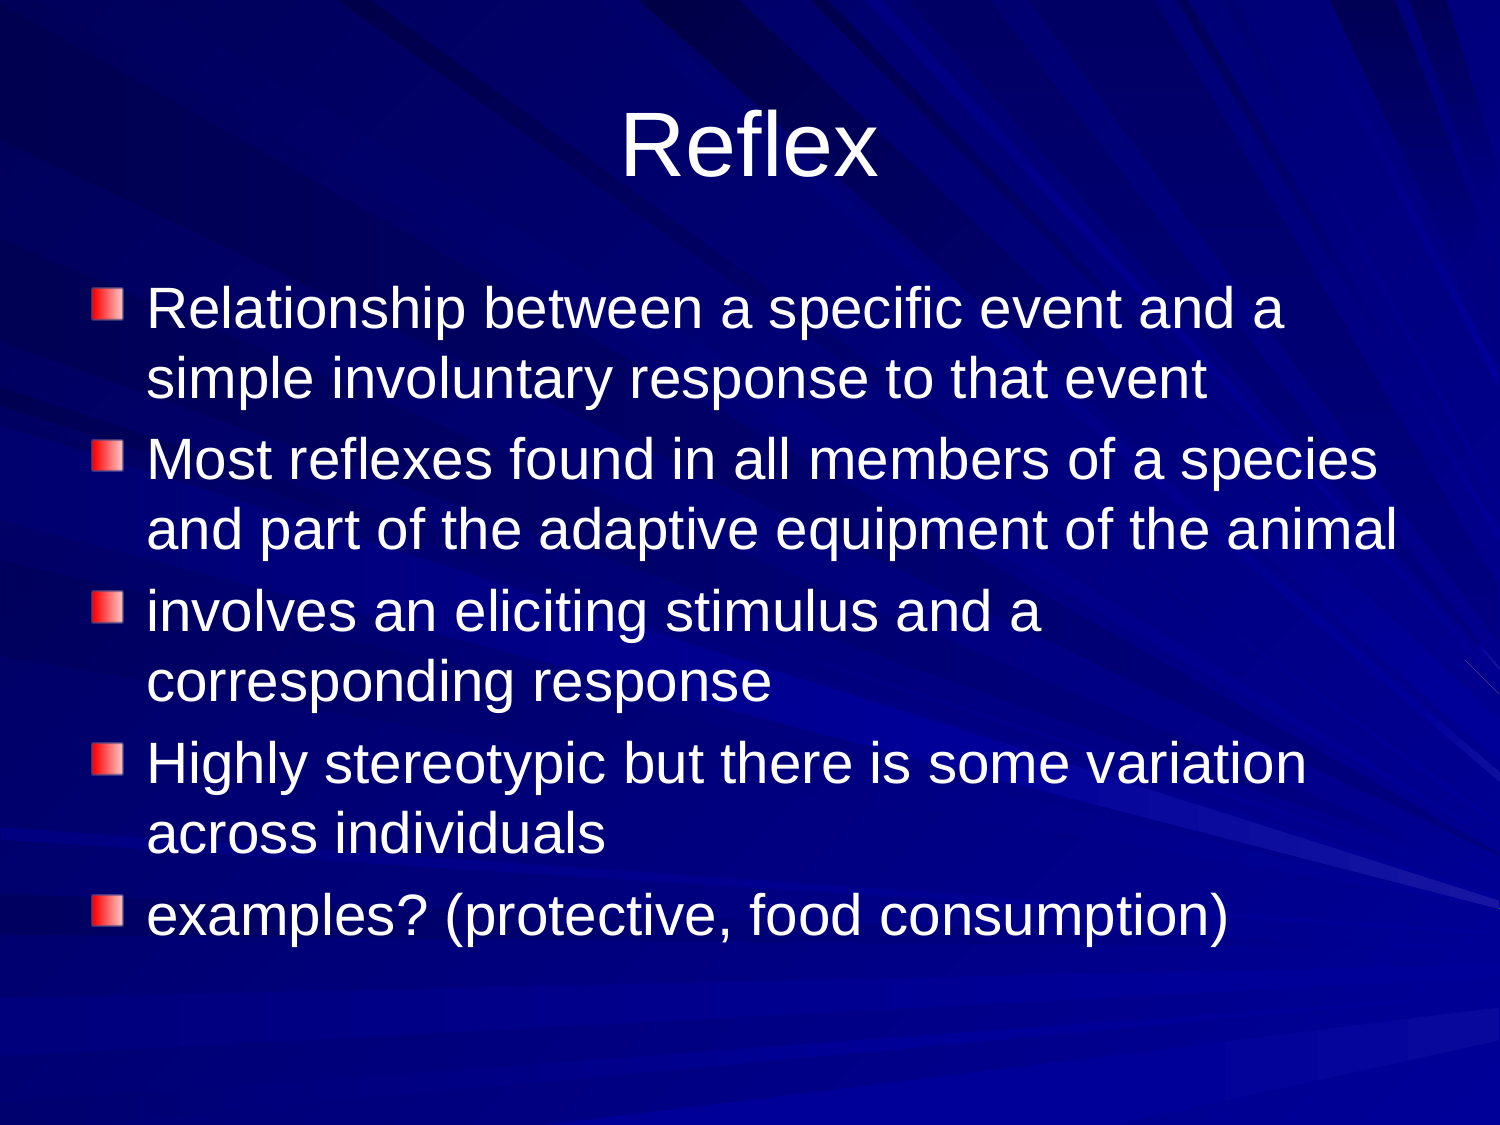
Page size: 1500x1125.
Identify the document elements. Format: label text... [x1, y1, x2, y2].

picture [90, 893, 127, 930]
title Reflex [74, 45, 1426, 234]
picture [90, 286, 127, 324]
picture [90, 741, 127, 779]
picture [90, 438, 127, 475]
list Relationship between a specific event and a simple involuntary response to that event Most reflexes found in all members of a species and part of the adaptive equipment of the animal involves an eliciting stimulus and a corresponding response Highly stereotypic but there is some variation across individuals examples? (protective, food consumption) [74, 262, 1426, 1006]
picture [90, 589, 127, 627]
